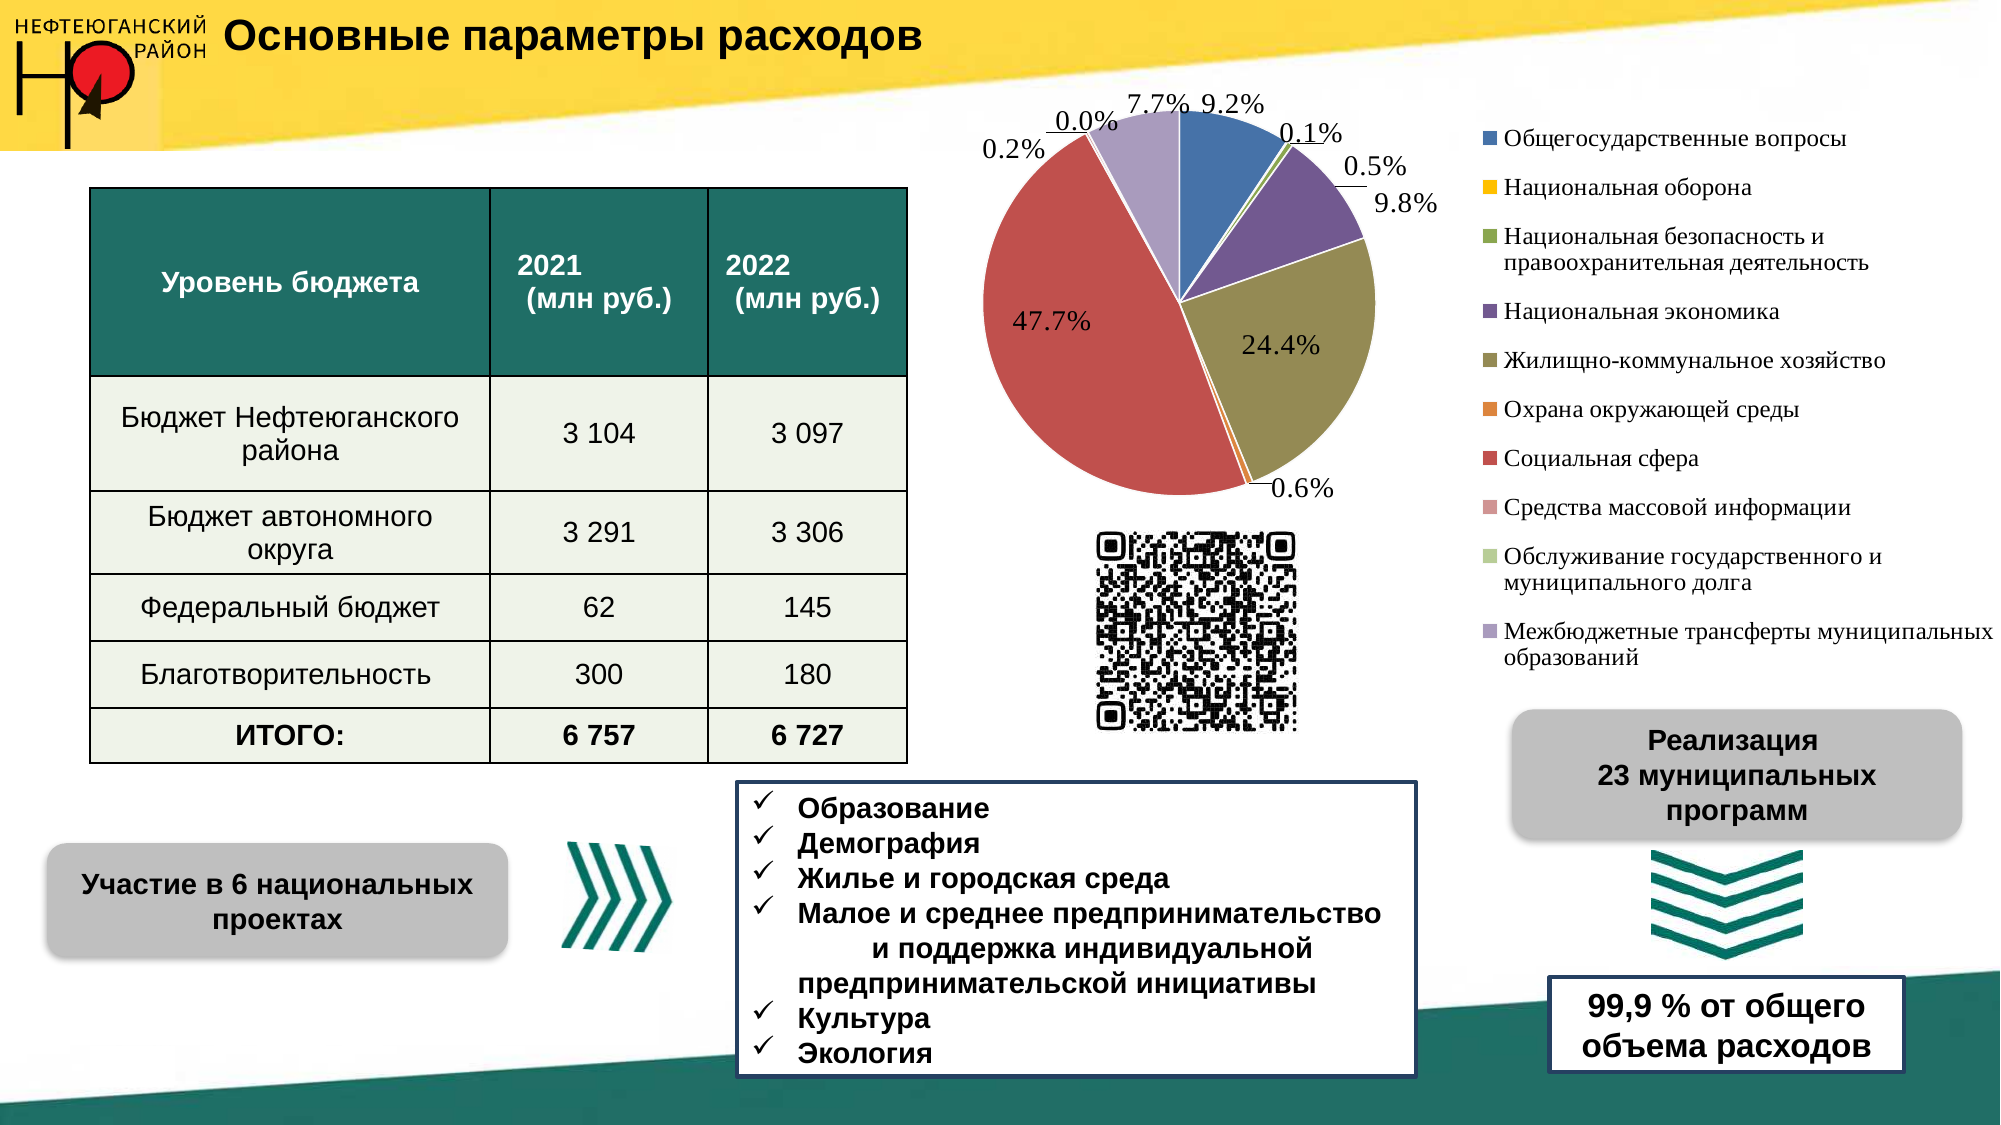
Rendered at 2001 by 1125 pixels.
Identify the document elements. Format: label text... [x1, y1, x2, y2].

table_cell 3 104 [491, 377, 707, 490]
table_cell 145 [709, 575, 877, 640]
table_cell Бюджет Нефтеюганского района [91, 377, 489, 490]
table_cell 62 [491, 575, 707, 640]
picture [1064, 499, 1331, 766]
text_box Реализация 23 муниципальных программ [1511, 708, 1964, 840]
table_cell 3 306 [709, 492, 877, 573]
picture [1651, 850, 1803, 961]
table_cell 6 727 [709, 709, 906, 762]
table_header 2021 (млн руб.) [491, 189, 707, 375]
table_cell 6 757 [491, 709, 707, 762]
table_cell 3 097 [709, 377, 877, 490]
table_cell Федеральный бюджет [91, 575, 489, 640]
table_cell 180 [709, 642, 906, 707]
table_cell Бюджет автономного округа [91, 492, 489, 573]
chart [882, 74, 2000, 694]
table_cell ИТОГО: [91, 709, 489, 762]
table_header Уровень бюджета [91, 189, 489, 375]
text_box Образование Демография Жилье и городская среда Малое и среднее предпринимательство и поддержка индивидуальной предпринимательской инициативы Культура Экология [735, 780, 1418, 886]
table_cell 300 [491, 642, 707, 707]
text_box Участие в 6 национальных проектах [46, 842, 509, 886]
table_cell 3 291 [491, 492, 707, 573]
table_header 2022 (млн руб.) [709, 189, 877, 375]
picture [565, 842, 676, 953]
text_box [0, 887, 2000, 1125]
picture [0, 0, 2000, 152]
table_cell Благотворительность [91, 642, 489, 707]
